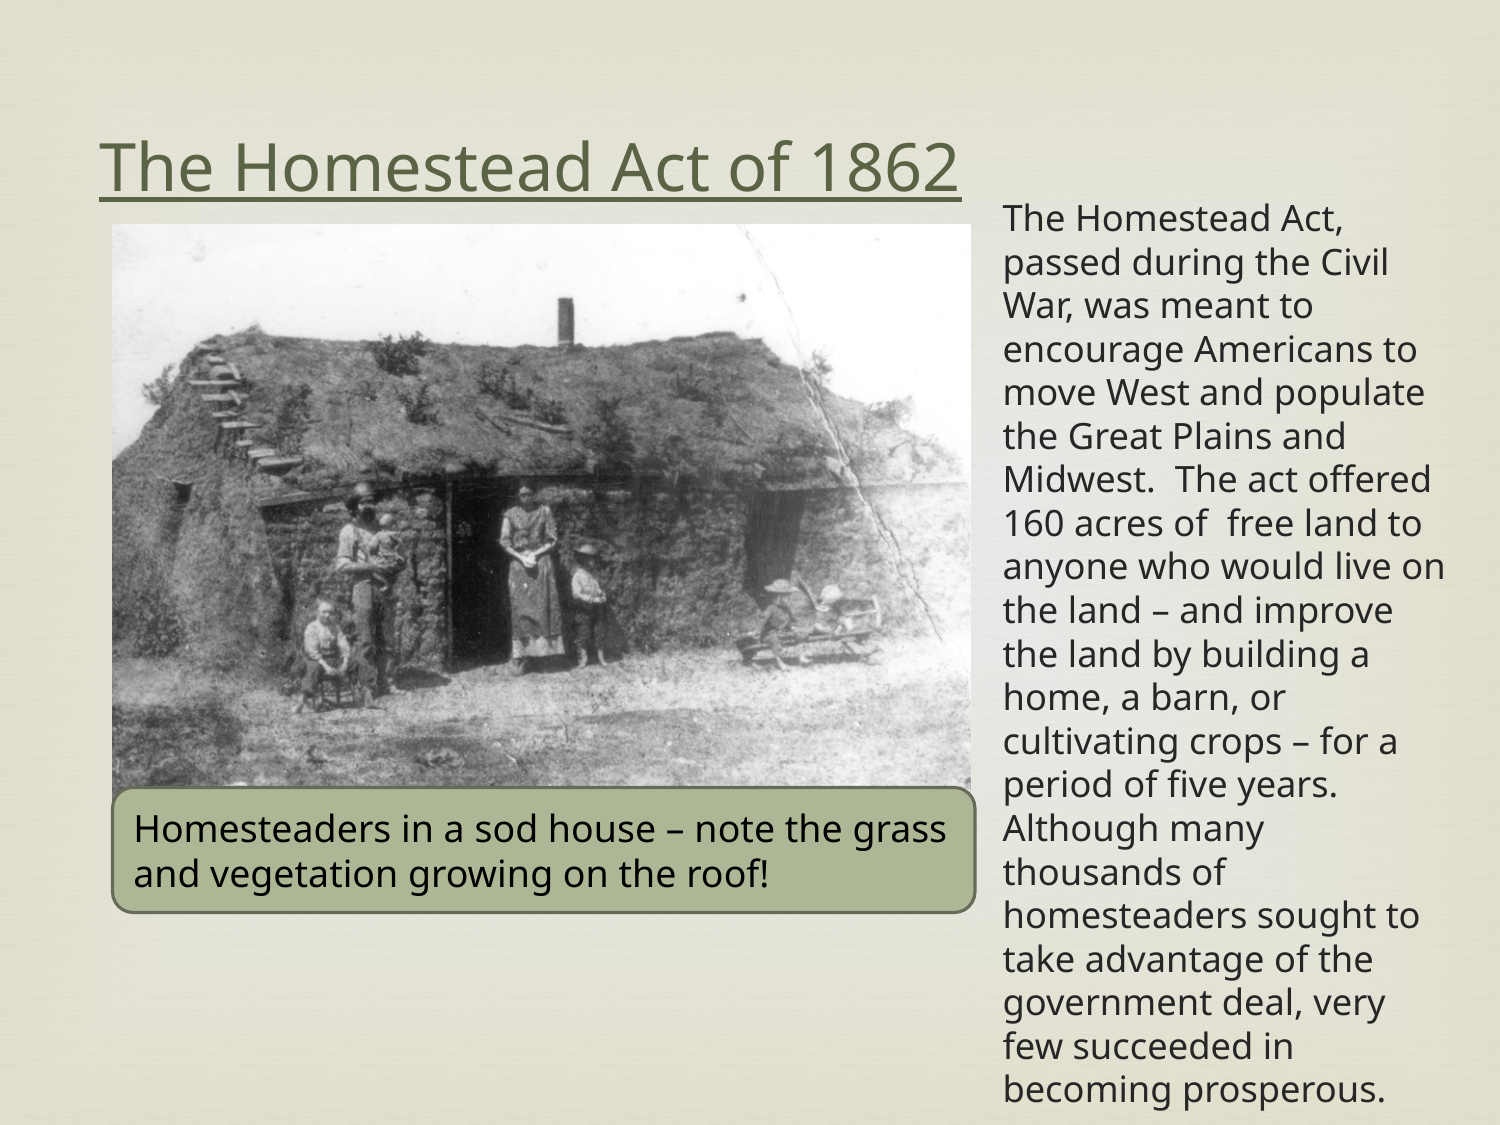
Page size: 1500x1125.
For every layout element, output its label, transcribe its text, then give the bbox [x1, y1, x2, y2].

title The Homestead Act of 1862 [50, 50, 1012, 213]
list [111, 224, 972, 813]
text_box Homesteaders in a sod house – note the grass and vegetation growing on the roof! [110, 817, 977, 915]
list The Homestead Act, passed during the Civil War, was meant to encourage Americans to move West and populate the Great Plains and Midwest. The act offered 160 acres of free land to anyone who would live on the land – and improve the land by building a home, a barn, or cultivating crops – for a period of five years. Although many thousands of homesteaders sought to take advantage of the government deal, very few succeeded in becoming prosperous. [987, 187, 1463, 1125]
